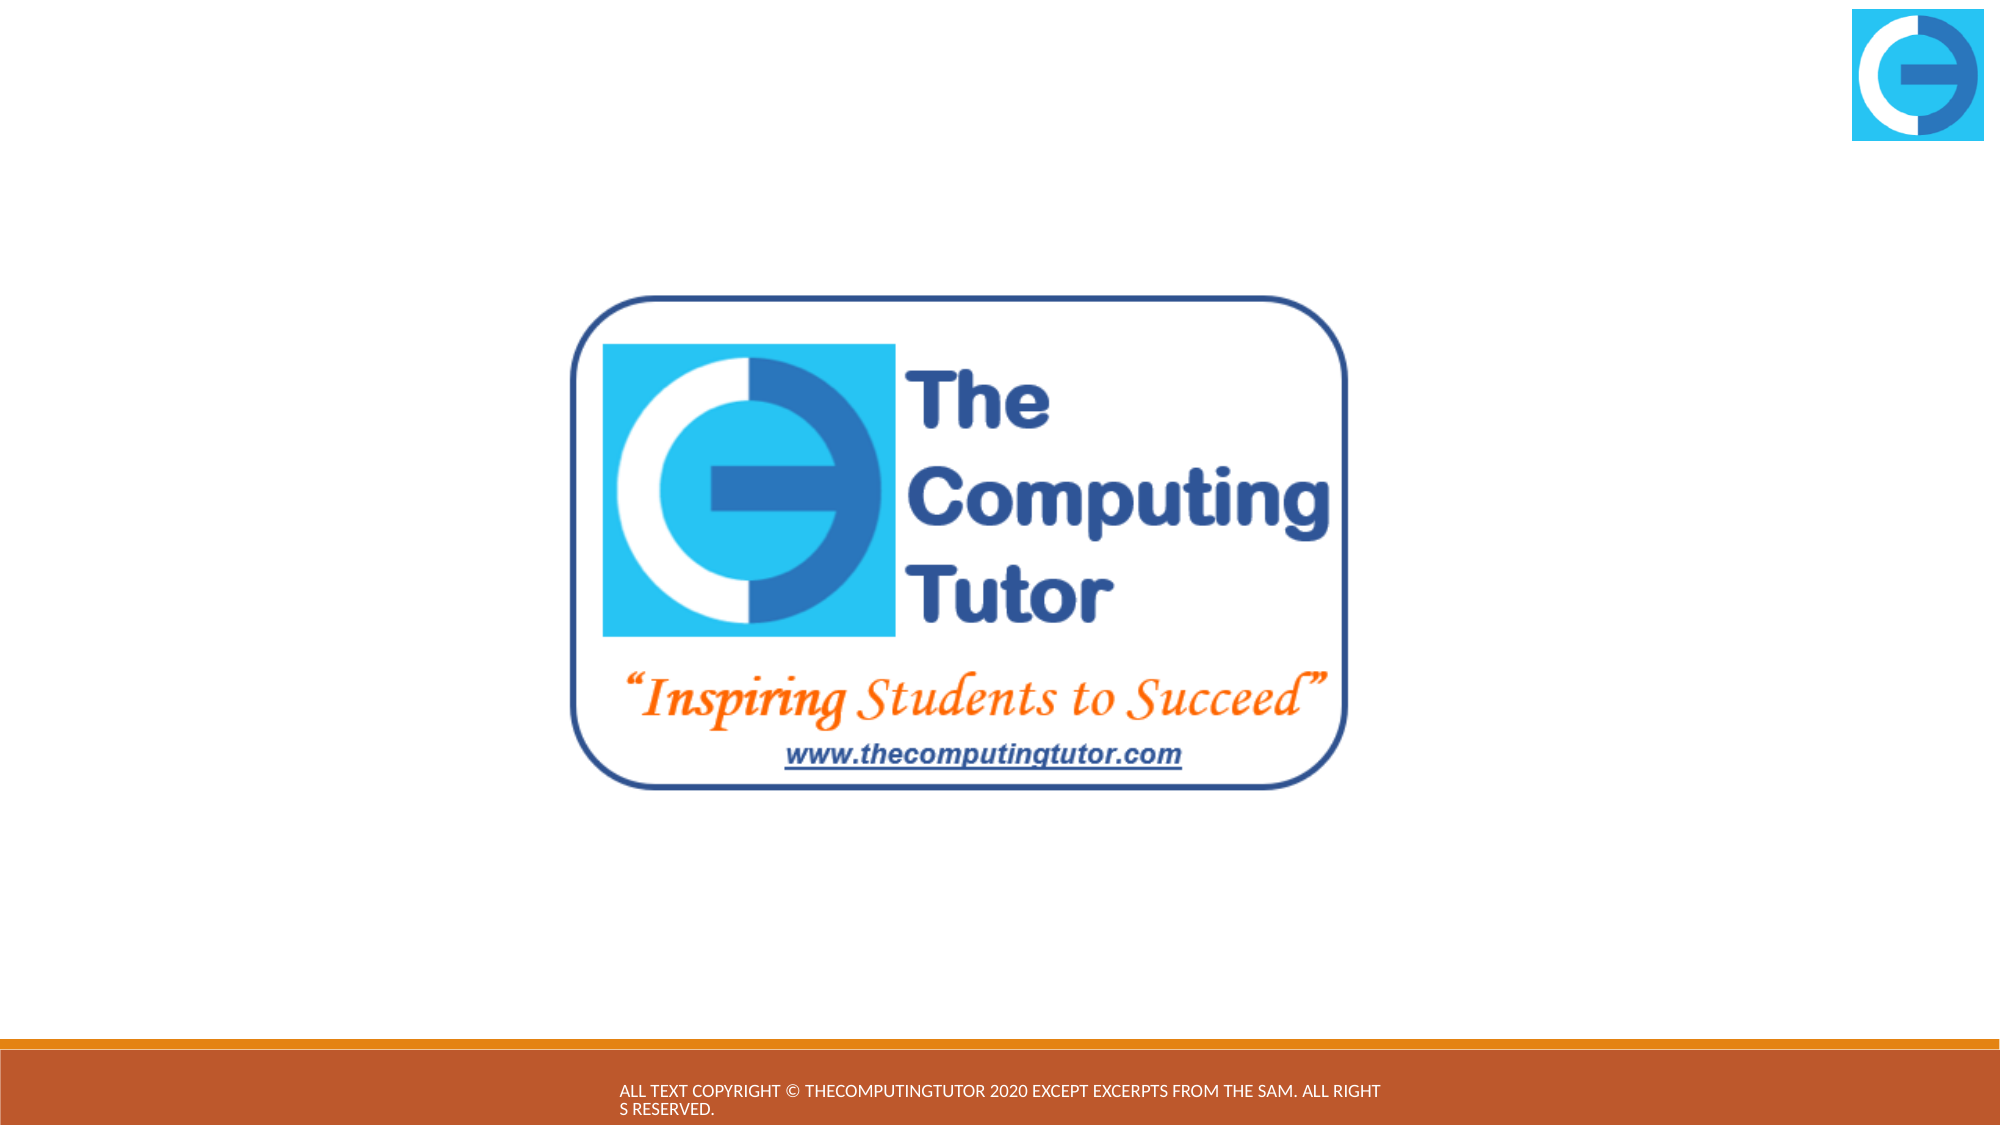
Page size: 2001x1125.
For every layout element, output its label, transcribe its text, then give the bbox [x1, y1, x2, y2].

picture [1852, 9, 1984, 141]
footer All text copyright © TheComputingTutor 2020 except excerpts from the SAM. All rights Reserved. [604, 1059, 1396, 1120]
picture [564, 291, 1354, 800]
